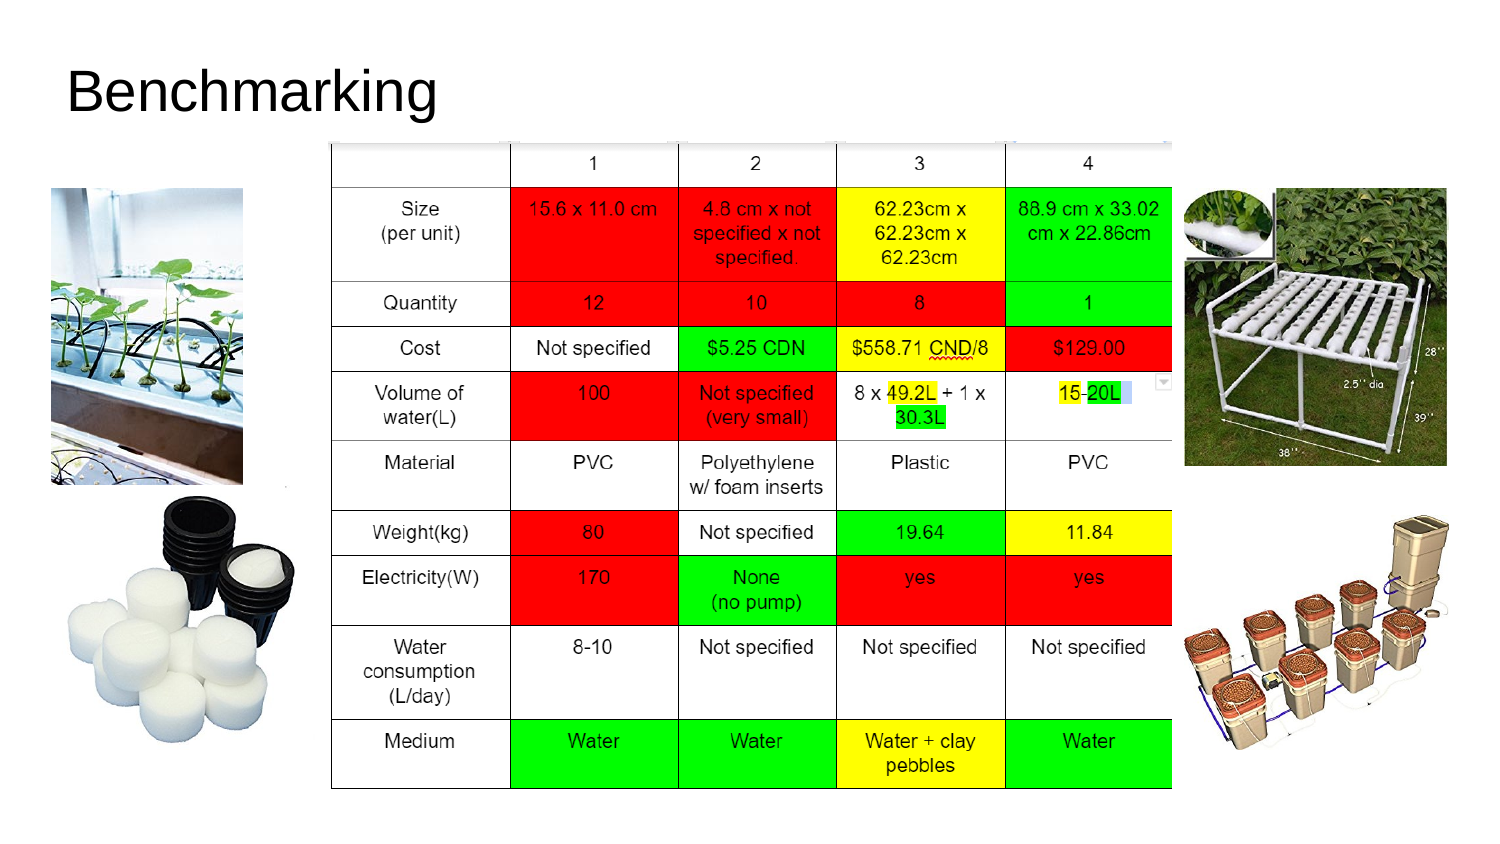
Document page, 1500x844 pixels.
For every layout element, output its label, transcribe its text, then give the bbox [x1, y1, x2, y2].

picture [1184, 188, 1450, 466]
picture [50, 188, 316, 750]
picture [328, 141, 1172, 797]
title Benchmarking [51, 37, 1449, 132]
picture [1184, 514, 1450, 750]
